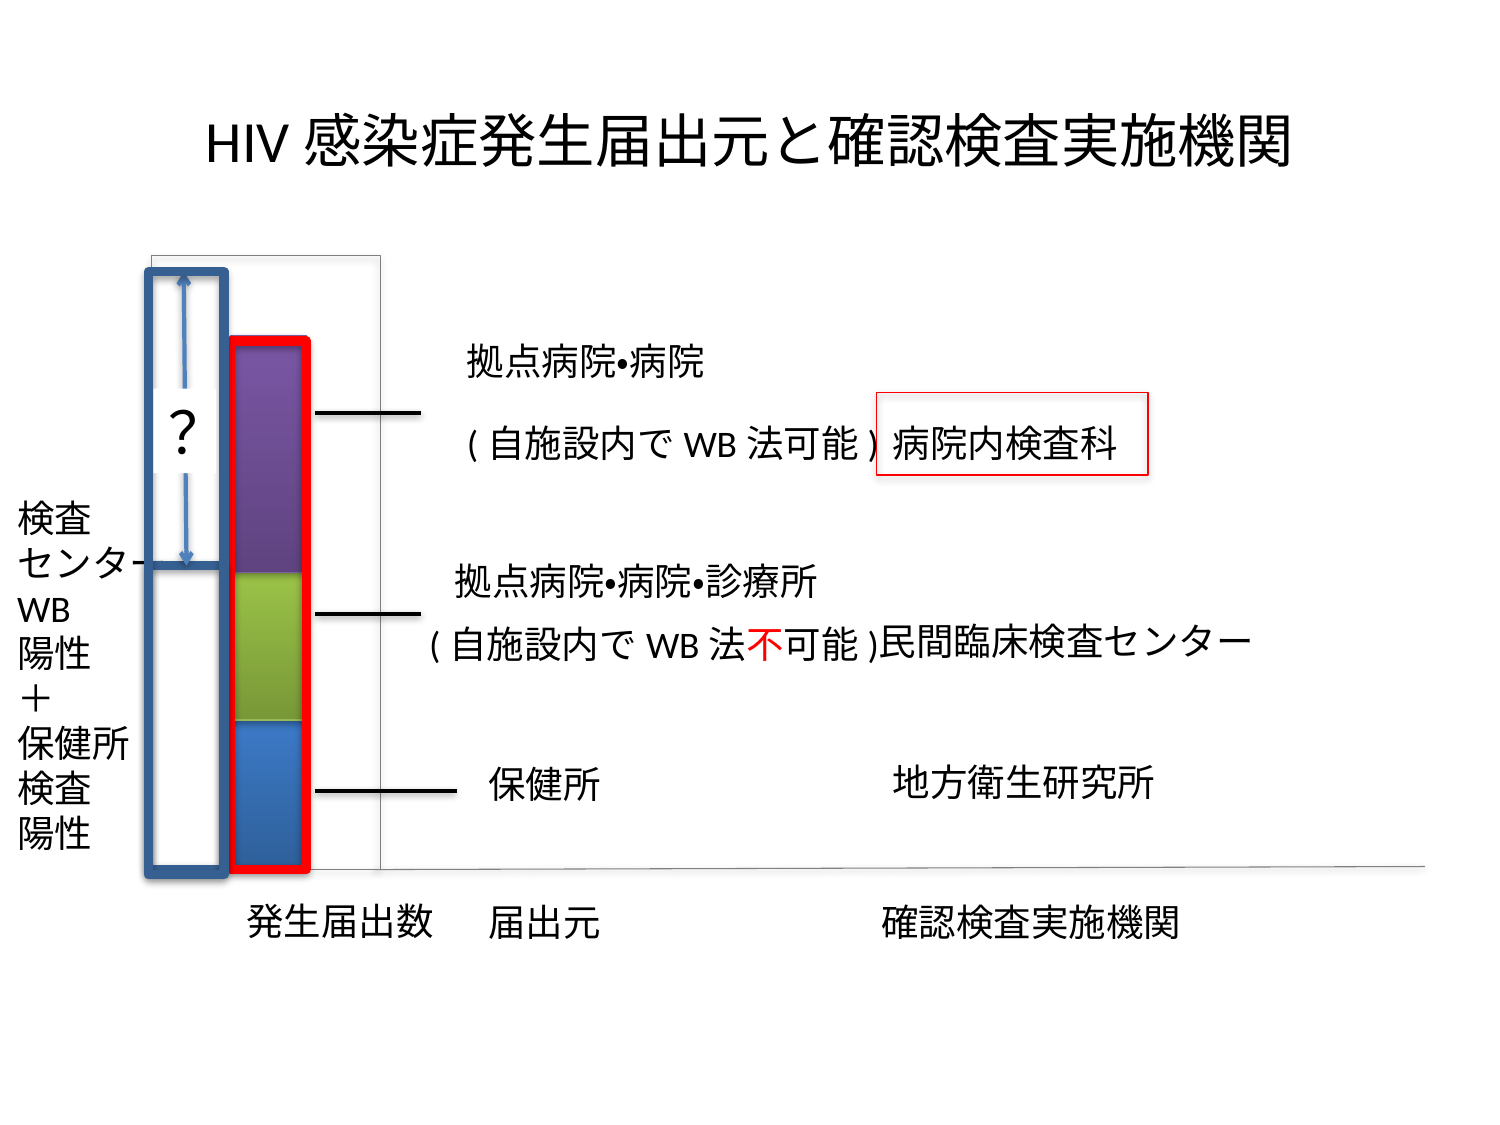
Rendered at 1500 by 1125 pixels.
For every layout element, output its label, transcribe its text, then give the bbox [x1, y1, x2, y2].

text_box 民間臨床検査センター [863, 610, 1269, 671]
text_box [148, 271, 225, 876]
text_box 検査 センター WB 陽性 ＋ 保健所 検査 陽性 [2, 487, 139, 863]
text_box [311, 799, 381, 870]
text_box 確認検査実施機関 [866, 891, 1197, 952]
text_box [233, 340, 307, 870]
text_box 保健所 [473, 753, 616, 814]
text_box [311, 421, 381, 612]
text_box 拠点病院・病院・診療所 [439, 550, 833, 610]
text_box 発生届出数 [231, 890, 449, 951]
text_box [876, 392, 1149, 476]
text_box (自施設内でWB法可能) [452, 412, 894, 473]
text_box (自施設内でWB法不可能) [414, 613, 894, 674]
title HIV感染症発生届出元と確認検査実施機関 [75, 45, 1425, 233]
text_box 地方衛生研究所 [877, 751, 1171, 812]
text_box [150, 255, 381, 411]
text_box 届出元 [473, 891, 616, 952]
text_box [311, 622, 381, 789]
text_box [373, 866, 1426, 870]
text_box 拠点病院・病院 [452, 330, 720, 390]
